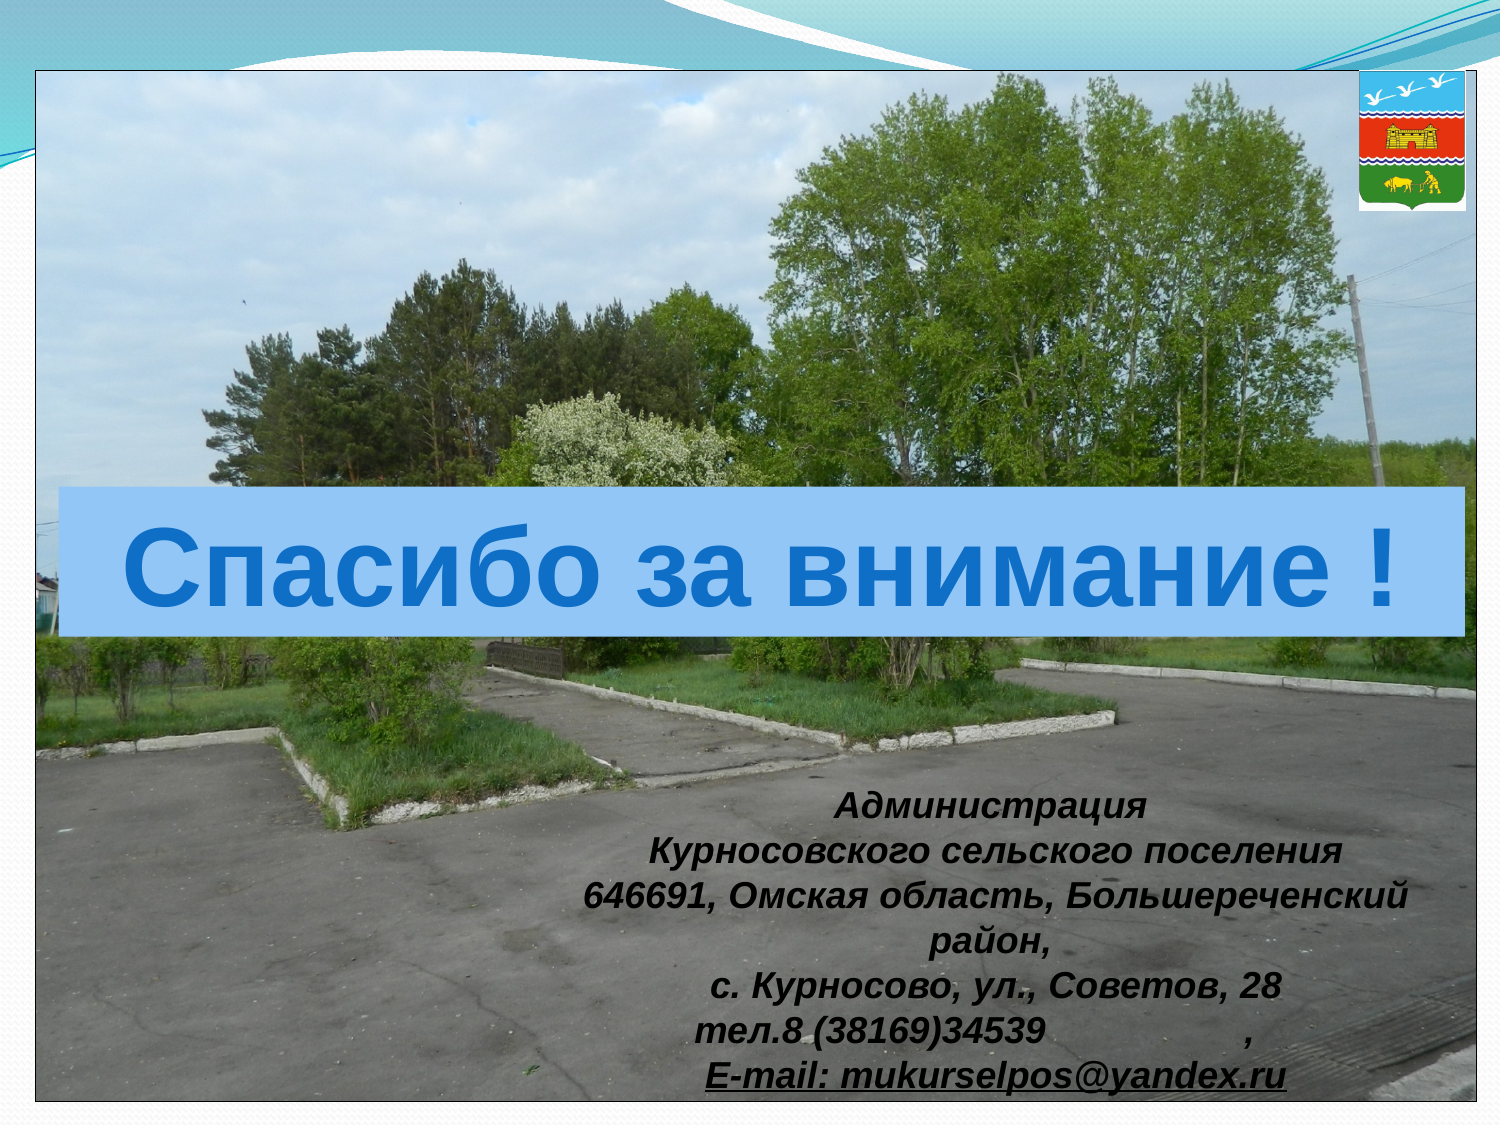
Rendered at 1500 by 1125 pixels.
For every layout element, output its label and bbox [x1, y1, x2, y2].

picture [34, 70, 1477, 1102]
